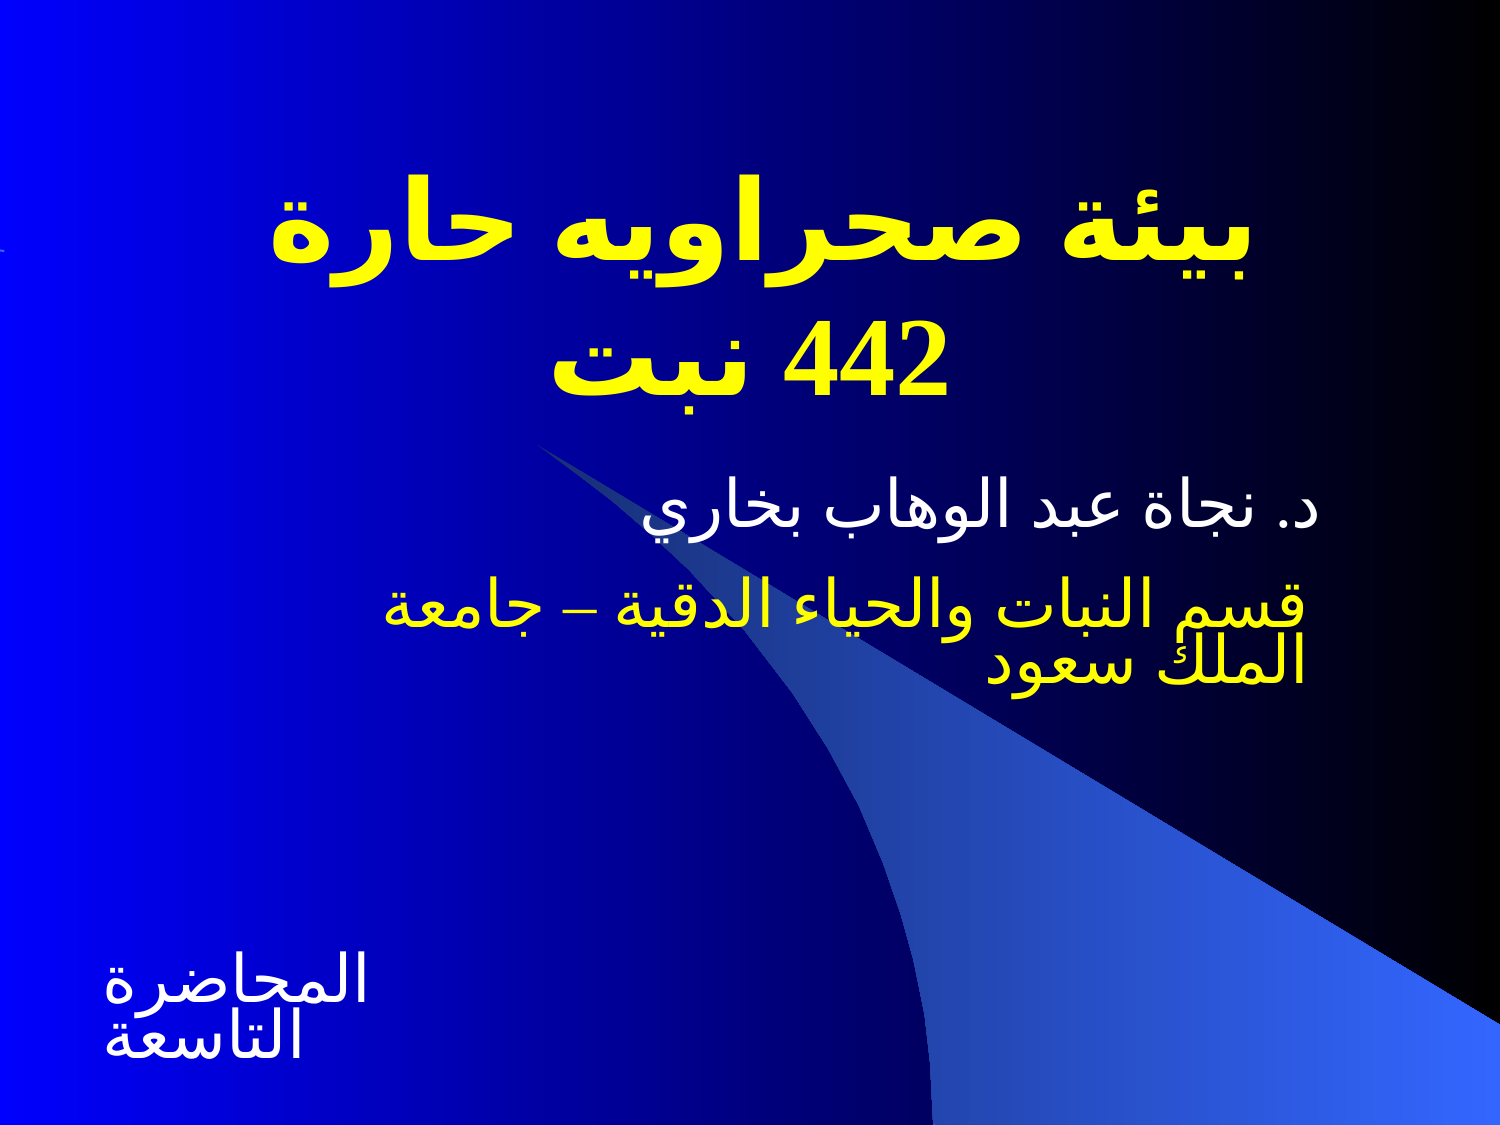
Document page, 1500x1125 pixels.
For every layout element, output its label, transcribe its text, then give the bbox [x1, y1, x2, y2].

text_box المحاضرة التاسعة [87, 949, 513, 1025]
text_box قسم النبات والحياء الدقية – جامعة الملك سعود [274, 574, 1325, 650]
title بيئة صحراويه حارة 442 نبت [124, 112, 1376, 426]
subtitle د. نجاة عبد الوهاب بخاري [412, 474, 1338, 551]
